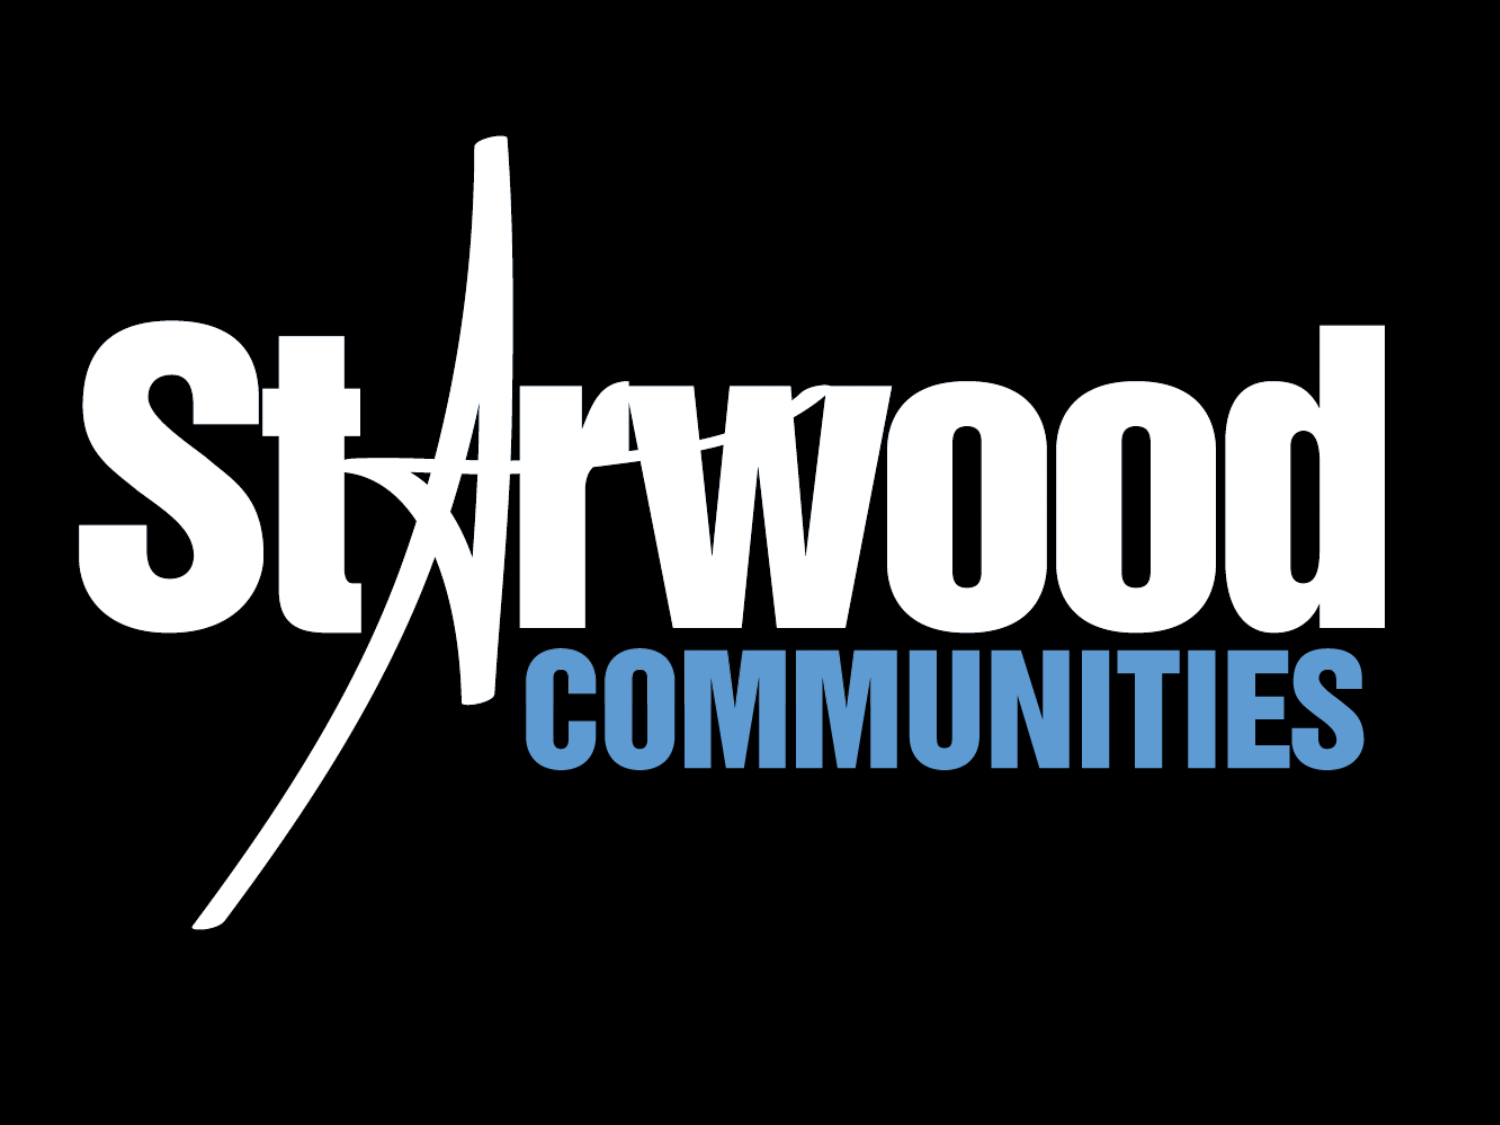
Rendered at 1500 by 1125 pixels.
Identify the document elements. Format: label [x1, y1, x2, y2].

picture [62, 124, 1413, 963]
